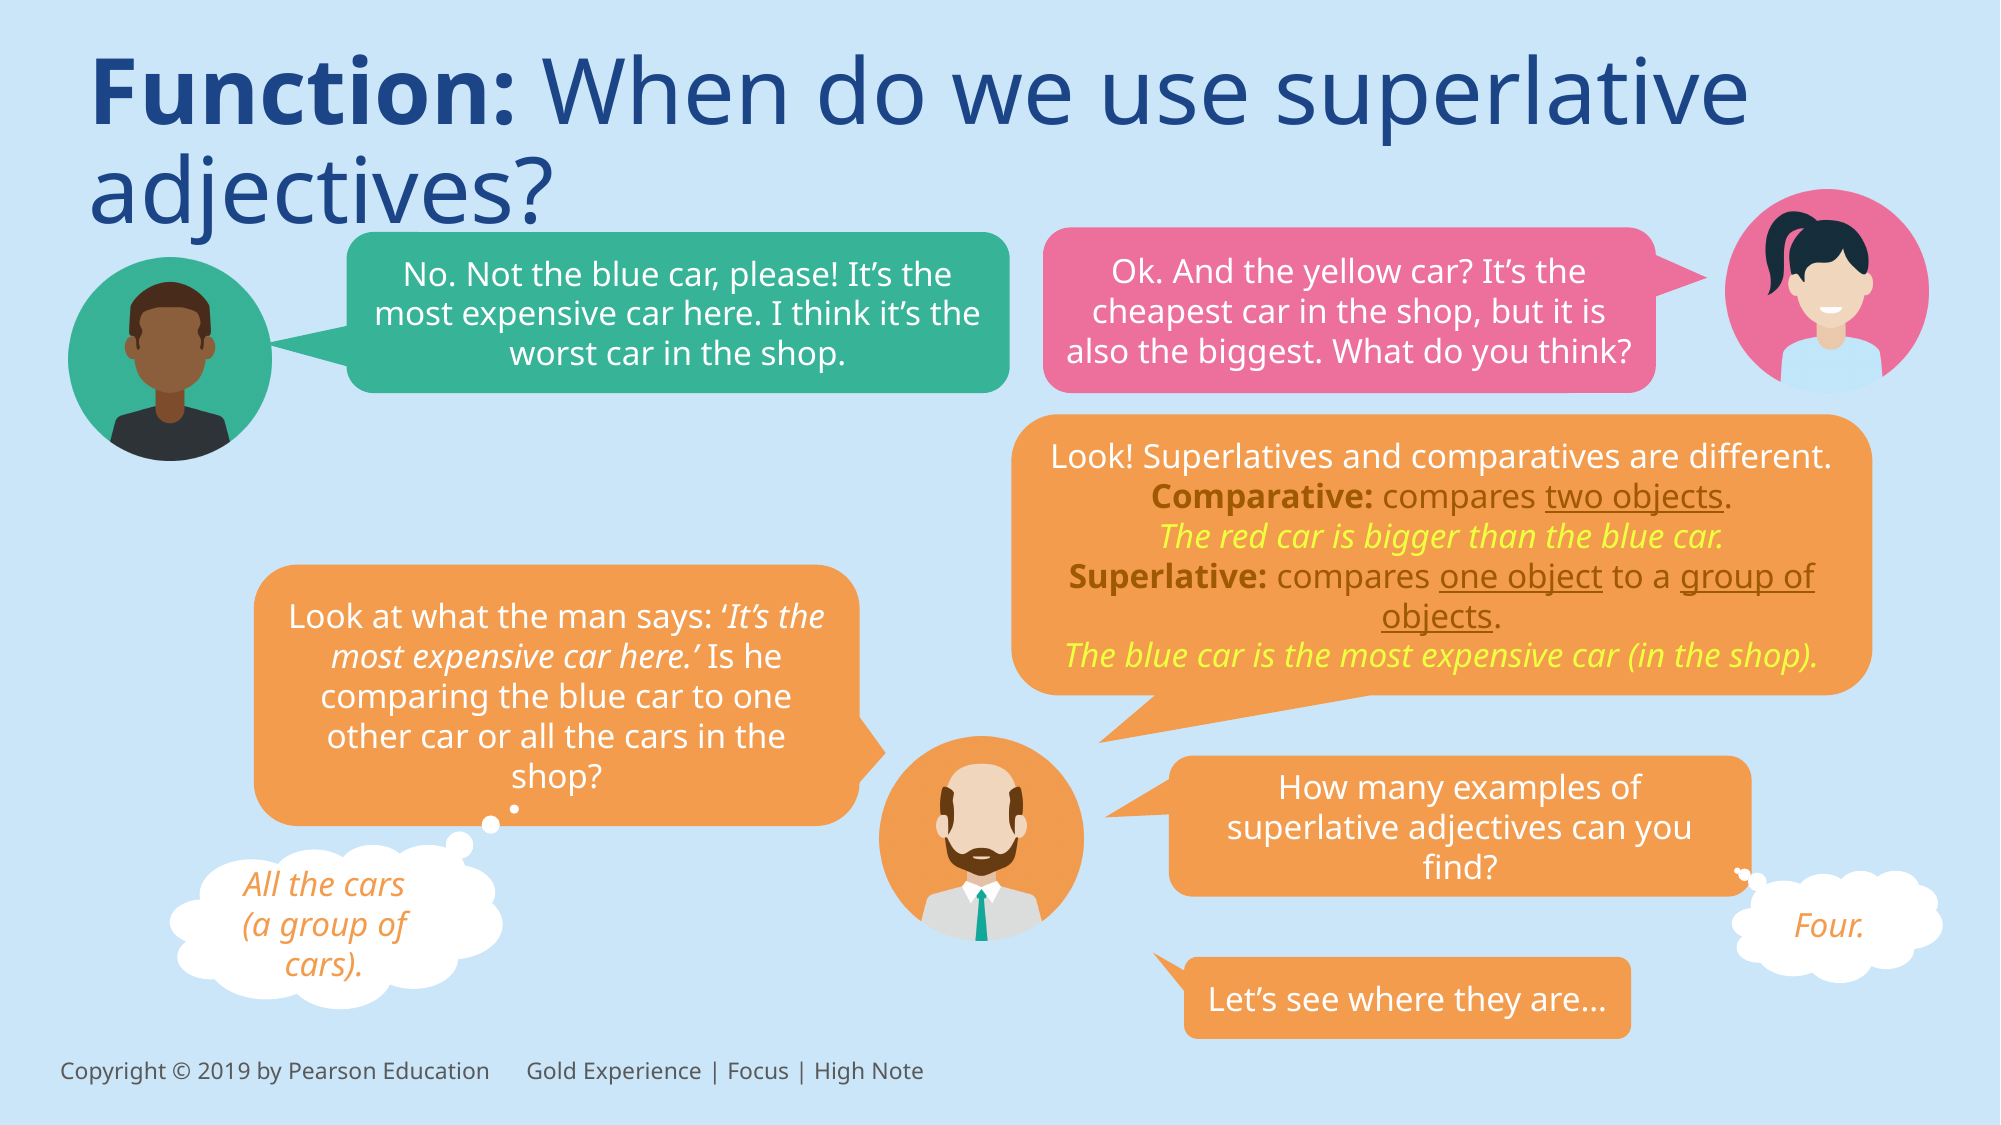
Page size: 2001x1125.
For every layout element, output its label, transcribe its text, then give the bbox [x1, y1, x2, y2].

text_box How many examples of superlative adjectives can you find? [1102, 753, 1754, 899]
text_box No. Not the blue car, please! It’s the most expensive car here. I think it’s the worst car in the shop. [276, 229, 1012, 396]
picture [879, 736, 1084, 941]
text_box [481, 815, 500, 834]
text_box Look! Superlatives and comparatives are different. Comparative: compares two objects. The red car is bigger than the blue car. Superlative: compares one object to a group of objects. The blue car is the most expensive car (in the shop). [1009, 412, 1875, 746]
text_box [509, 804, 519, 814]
text_box Ok. And the yellow car? It’s the cheapest car in the shop, but it is also the biggest. What do you think? [1040, 225, 1710, 396]
text_box All the cars (a group of cars). [169, 831, 503, 1010]
title Function: When do we use superlative adjectives? [73, 37, 1827, 253]
text_box Four. [1731, 867, 1943, 984]
text_box Look at what the man says: ‘It’s the most expensive car here.’ Is he comparing the blue car to one other car or all the cars in the shop? [251, 562, 877, 829]
picture [1724, 189, 1929, 394]
picture [68, 256, 272, 461]
footer Copyright © 2019 by Pearson Education Gold Experience | Focus | High Note [45, 1040, 1084, 1101]
text_box Let’s see where they are… [1151, 950, 1634, 1042]
